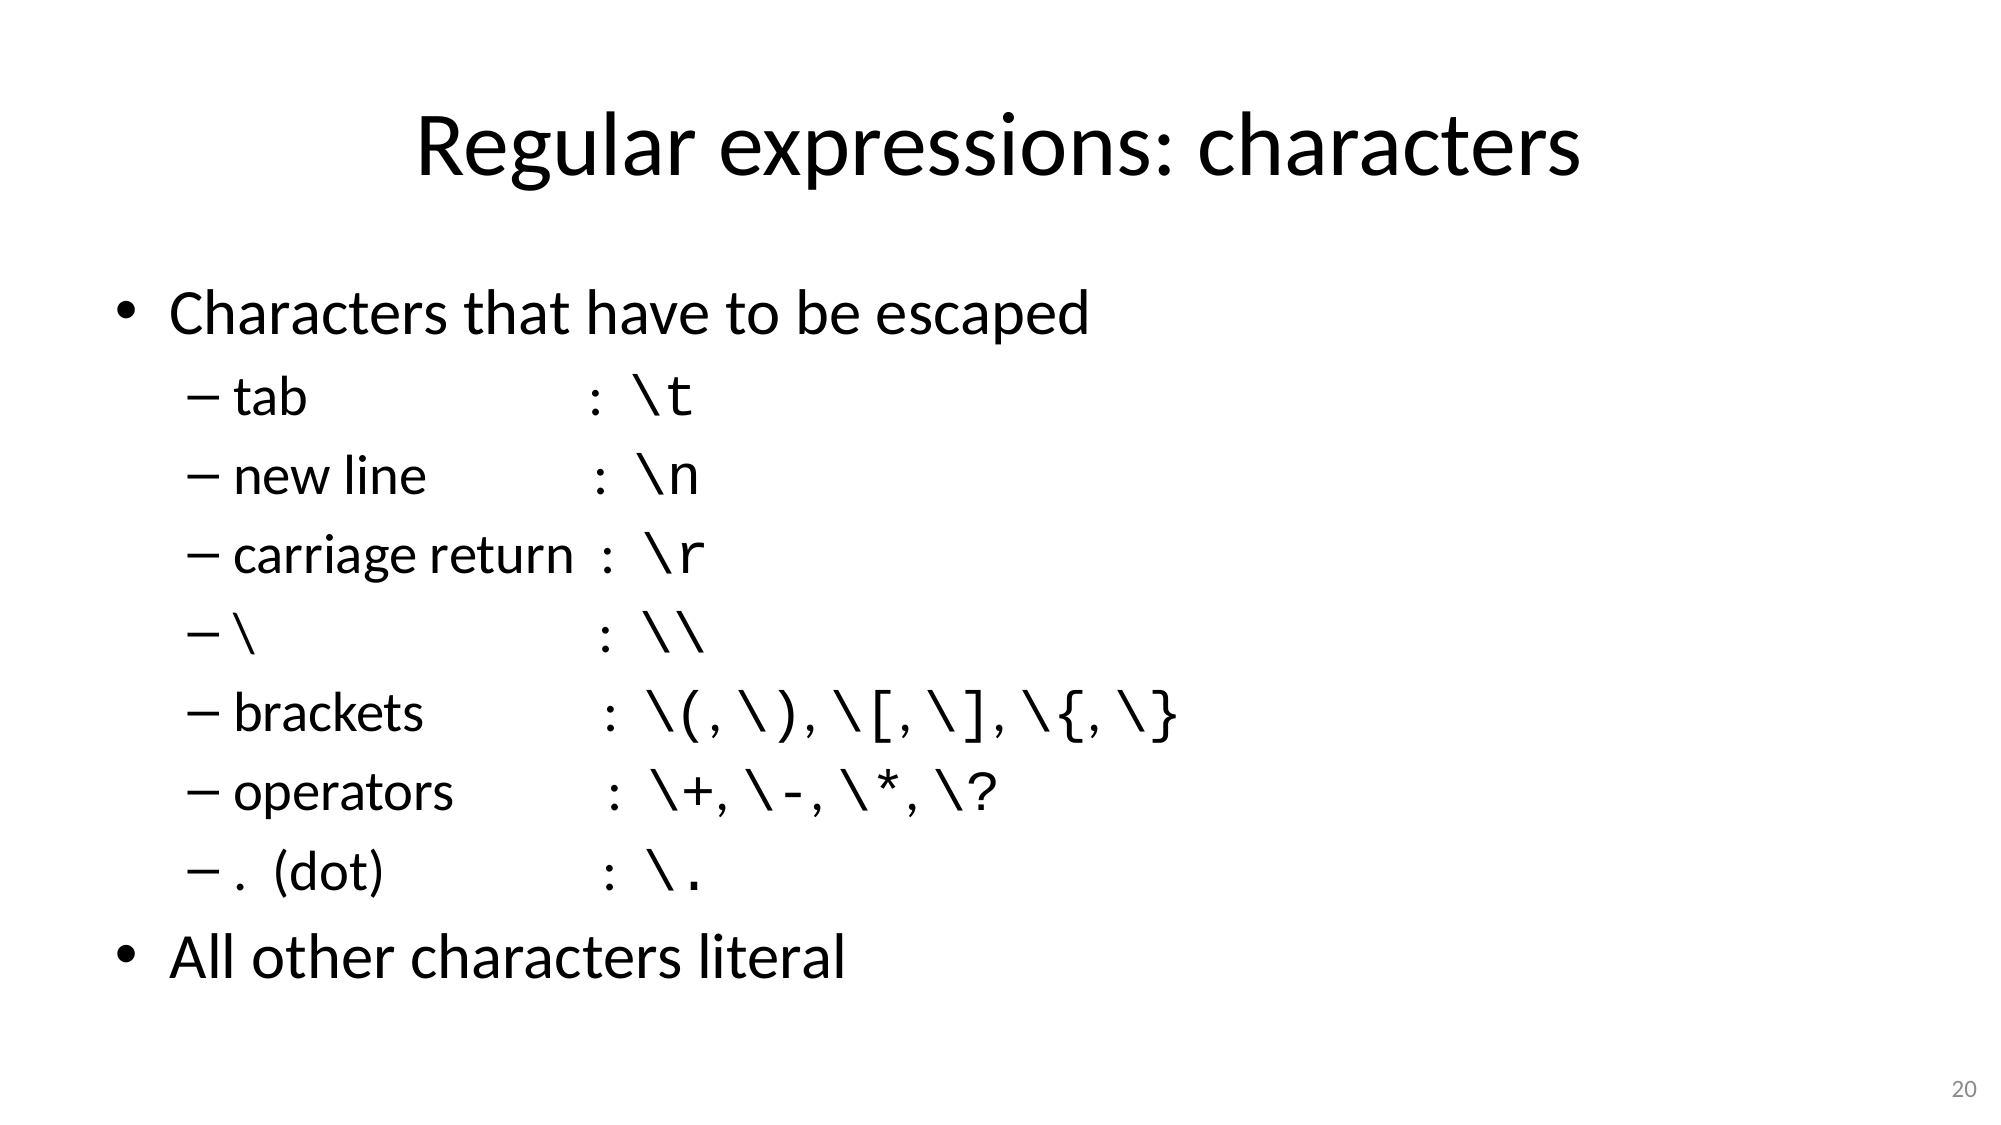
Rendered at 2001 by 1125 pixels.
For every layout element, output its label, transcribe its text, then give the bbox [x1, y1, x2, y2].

title Regular expressions: characters [99, 45, 1900, 233]
list Characters that have to be escaped tab : \t new line : \n carriage return : \r \ : \\ brackets : \(, \), \[, \], \{, \} operators : \+, \-, \*, \? . (dot) : \. All other characters literal [99, 262, 1900, 1005]
slide_number 20 [1525, 1057, 1993, 1118]
